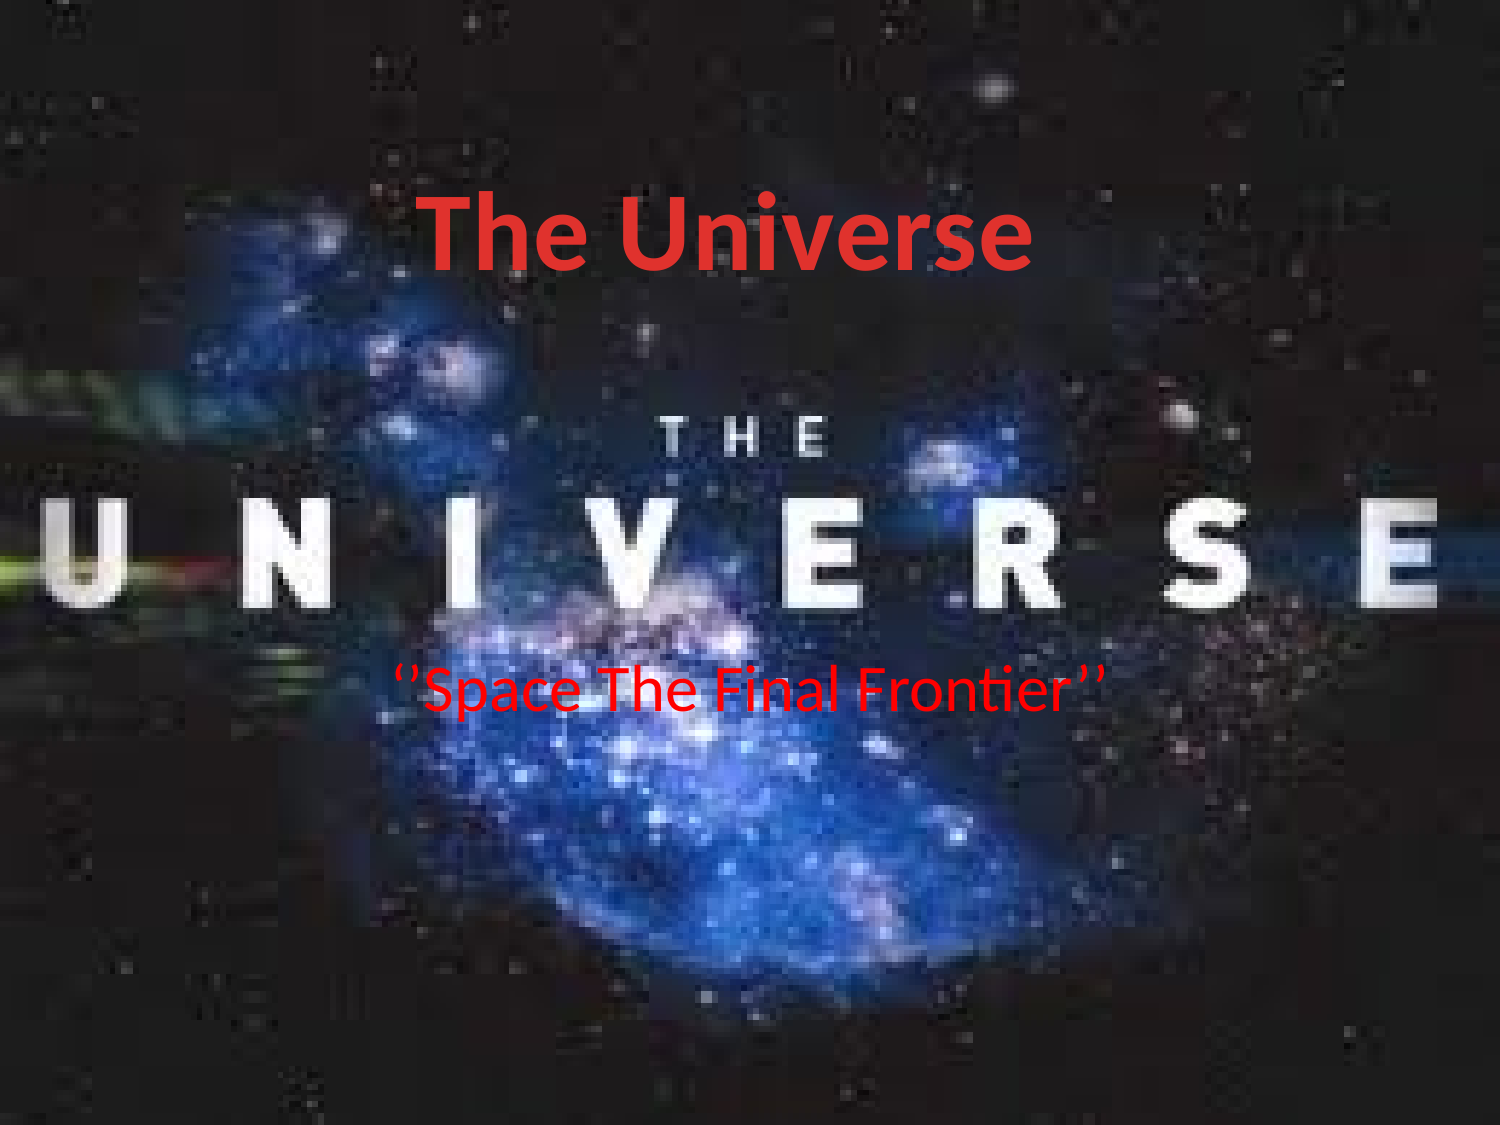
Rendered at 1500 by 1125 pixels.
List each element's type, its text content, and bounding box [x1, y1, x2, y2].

picture [0, 0, 1500, 1125]
subtitle ‘’Space The Final Frontier’’ [225, 637, 1275, 925]
text_box The Universe [400, 149, 1052, 300]
